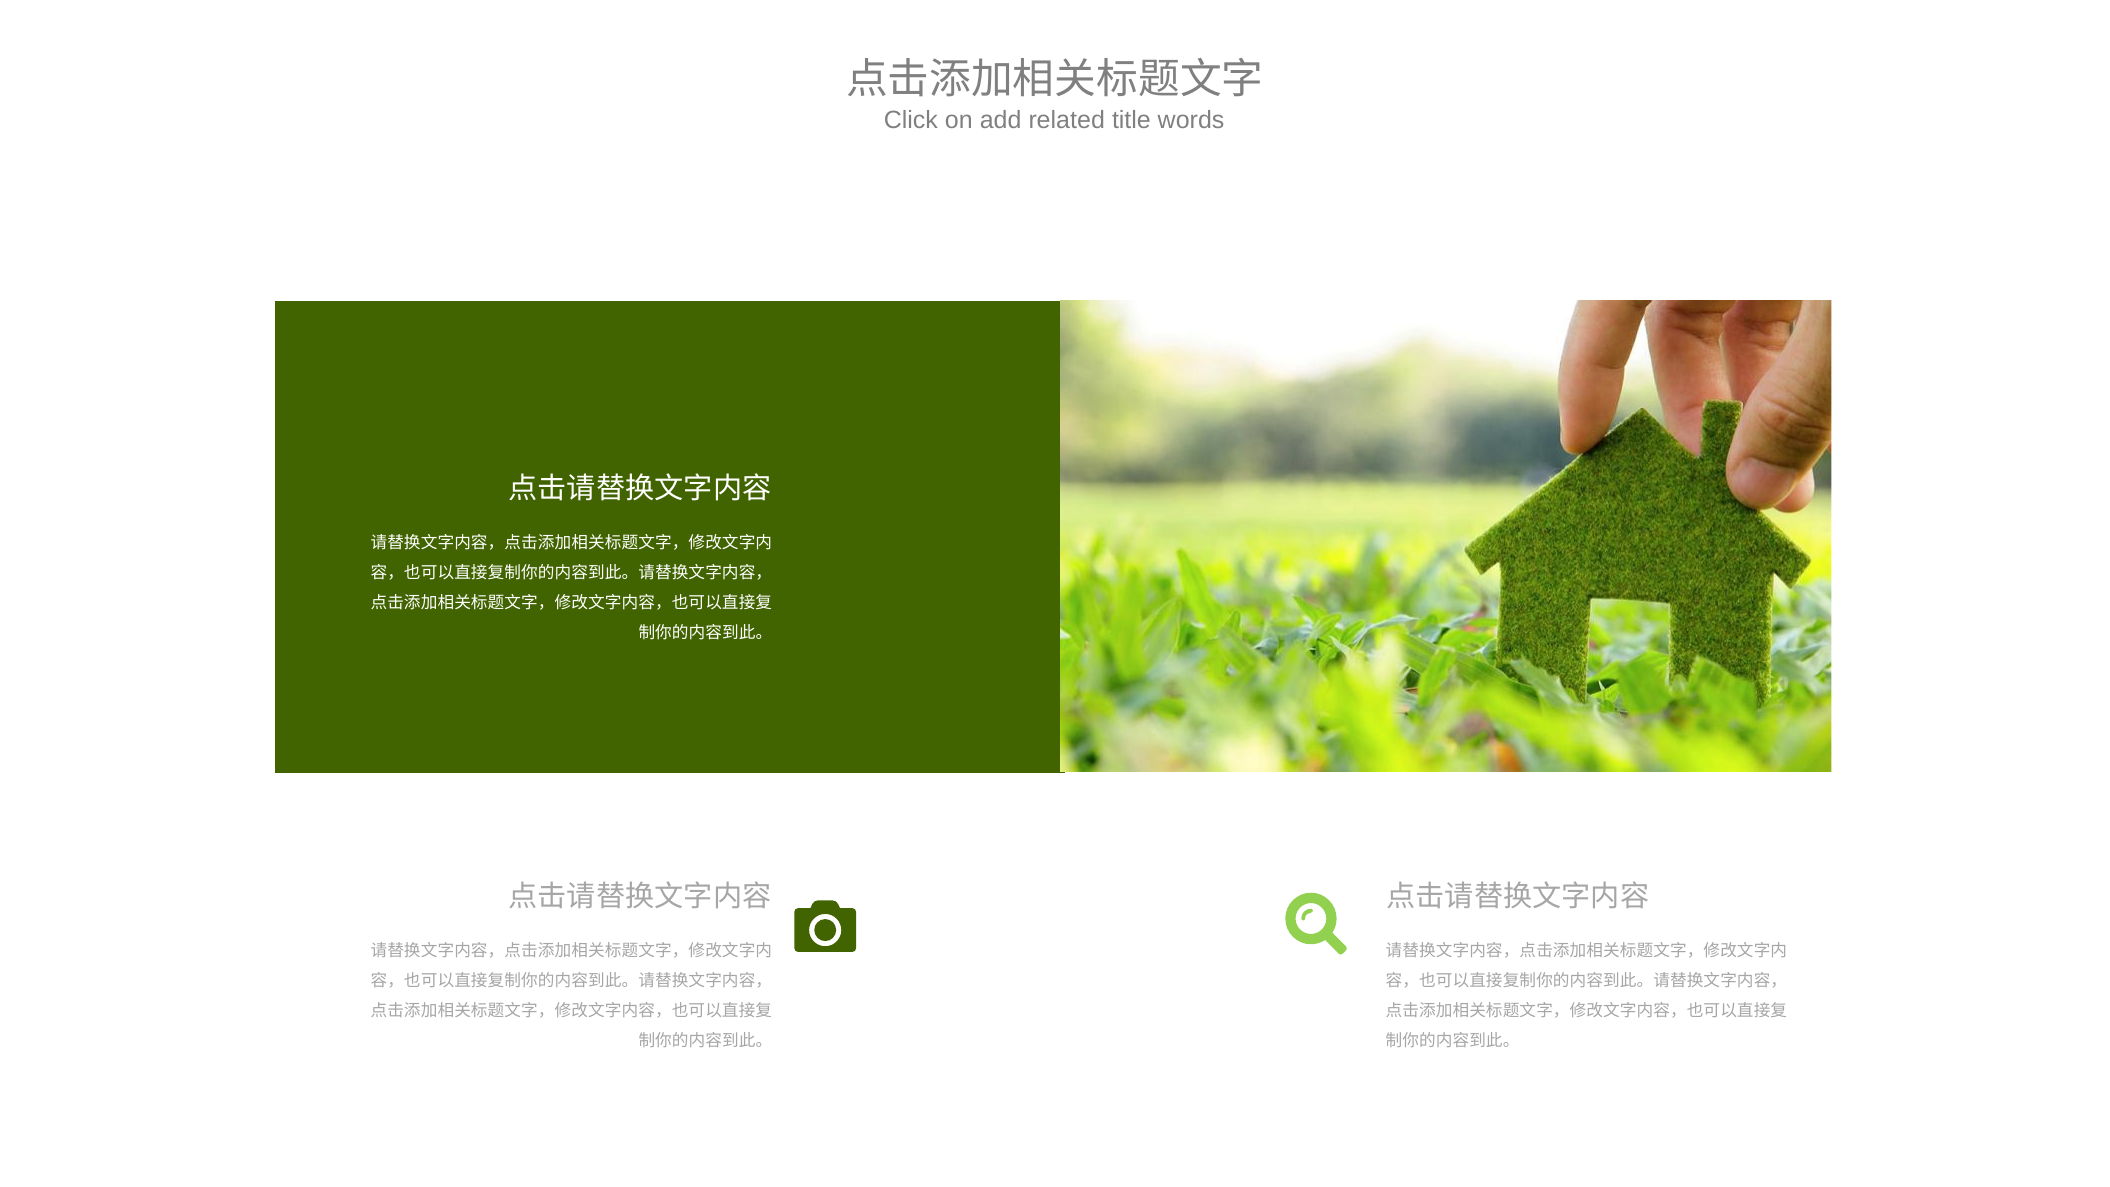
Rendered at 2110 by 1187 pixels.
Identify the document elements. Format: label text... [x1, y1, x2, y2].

text_box [1285, 892, 1347, 955]
text_box 请替换文字内容，点击添加相关标题文字，修改文字内容，也可以直接复制你的内容到此。请替换文字内容，点击添加相关标题文字，修改文字内容，也可以直接复制你的内容到此。 [344, 921, 789, 1058]
text_box 点击添加相关标题文字 [803, 44, 1307, 107]
text_box Click on add related title words [864, 95, 1246, 158]
text_box 请替换文字内容，点击添加相关标题文字，修改文字内容，也可以直接复制你的内容到此。请替换文字内容，点击添加相关标题文字，修改文字内容，也可以直接复制你的内容到此。 [344, 514, 789, 651]
text_box 请替换文字内容，点击添加相关标题文字，修改文字内容，也可以直接复制你的内容到此。请替换文字内容，点击添加相关标题文字，修改文字内容，也可以直接复制你的内容到此。 [1369, 921, 1814, 1058]
text_box [274, 300, 1065, 773]
text_box 点击请替换文字内容 [491, 461, 788, 513]
text_box [794, 900, 857, 952]
text_box 点击请替换文字内容 [1370, 869, 1667, 921]
text_box 点击请替换文字内容 [491, 869, 788, 921]
text_box [1060, 300, 1832, 772]
